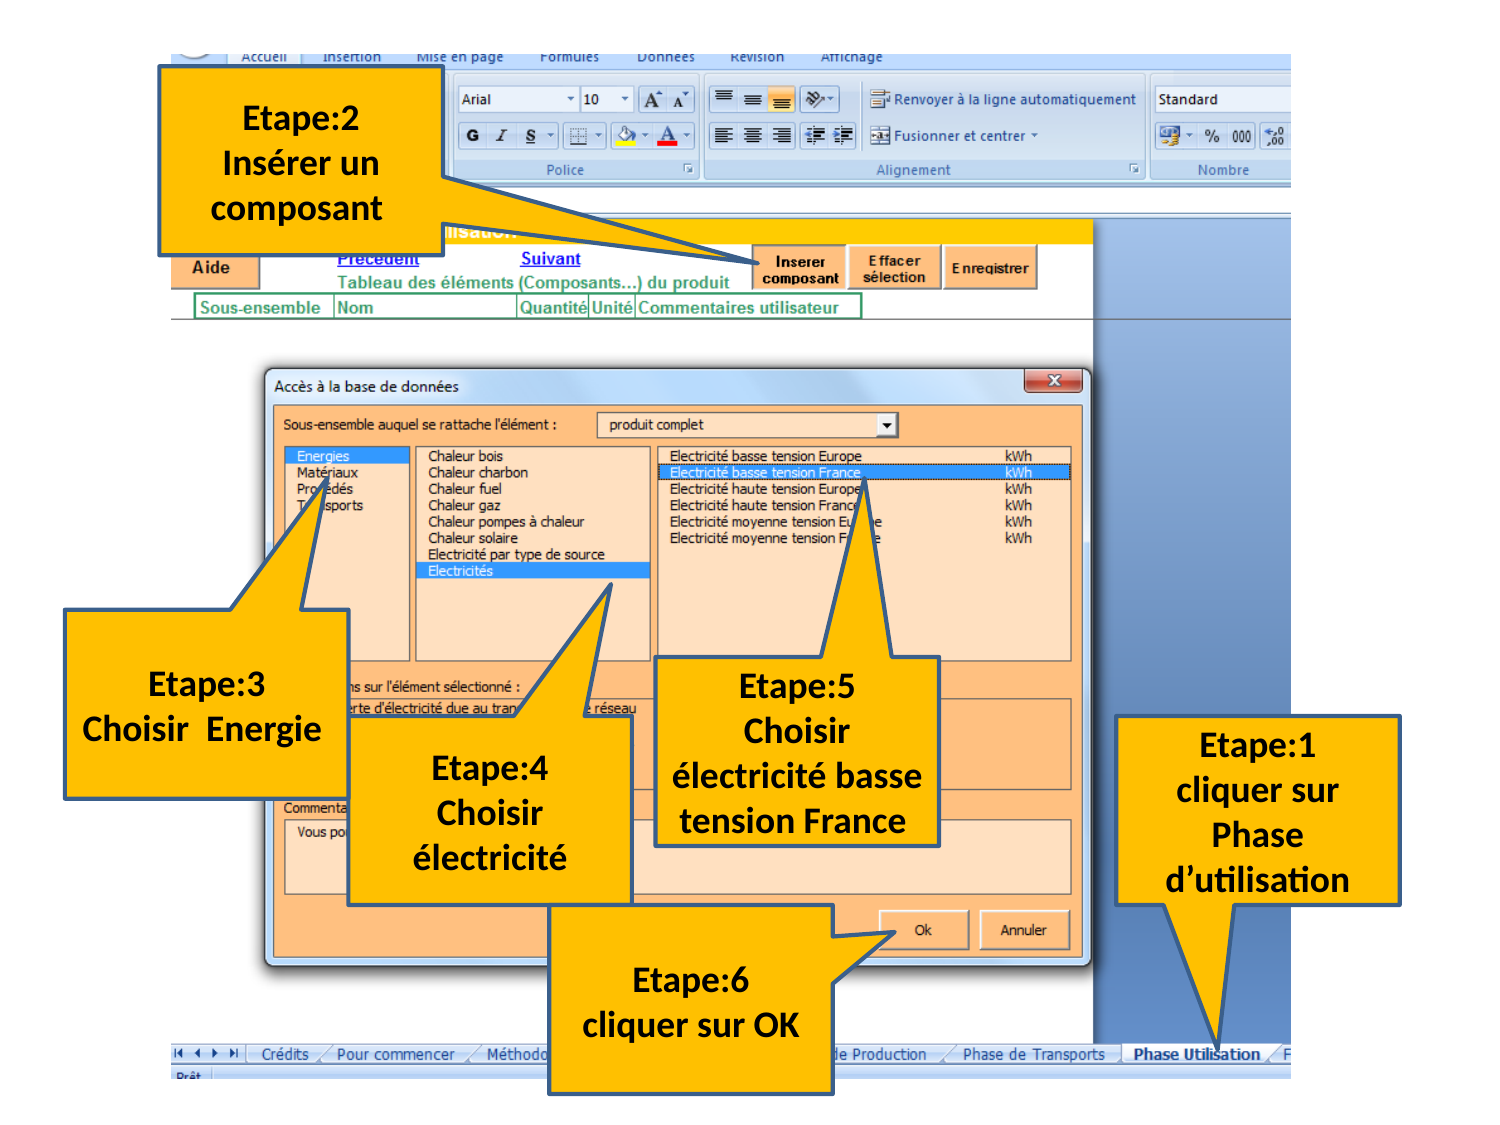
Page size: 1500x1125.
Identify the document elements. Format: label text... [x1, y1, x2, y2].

picture [170, 54, 1292, 1079]
text_box Etape:1 cliquer sur Phase d’utilisation [1296, 713, 1402, 908]
text_box Etape:6 cliquer sur OK [547, 1088, 835, 1097]
text_box Etape:3 Choisir Energie [62, 607, 165, 801]
text_box Etape:2 Insérer un composant [157, 64, 165, 258]
